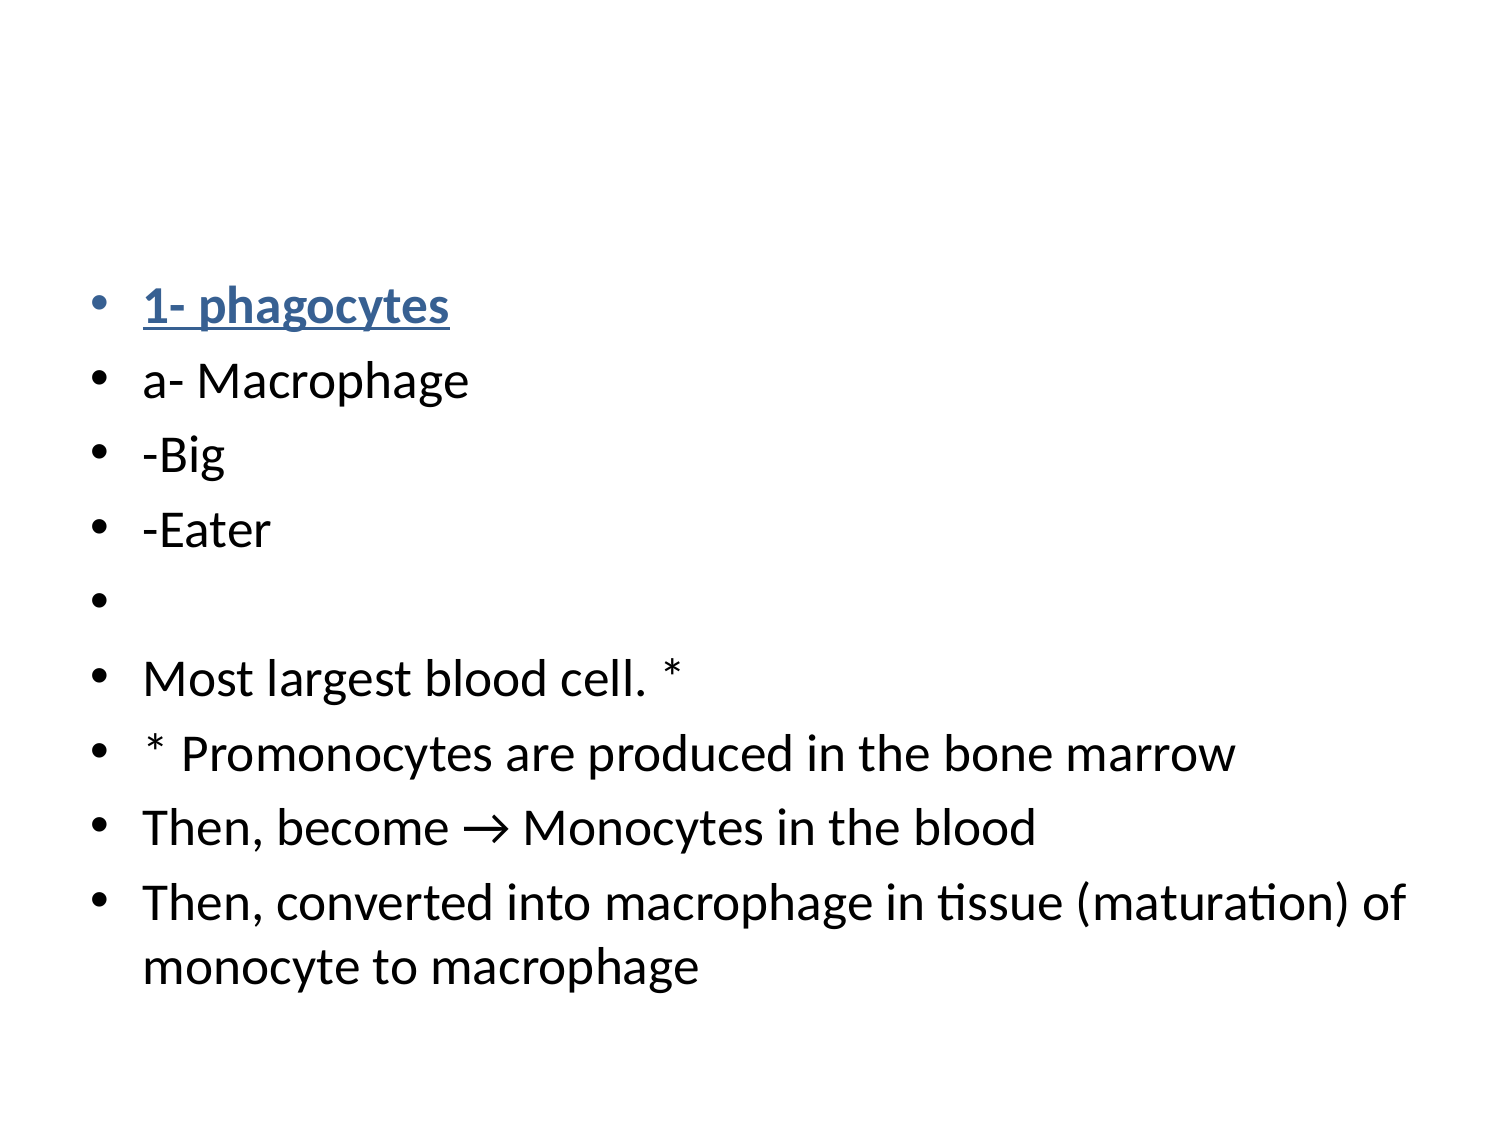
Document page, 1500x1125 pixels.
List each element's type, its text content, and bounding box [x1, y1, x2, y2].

list 1- phagocytes a- Macrophage -Big -Eater Most largest blood cell. * * Promonocytes are produced in the bone marrow Then, become → Monocytes in the blood Then, converted into macrophage in tissue (maturation) of monocyte to macrophage [75, 262, 1425, 1005]
